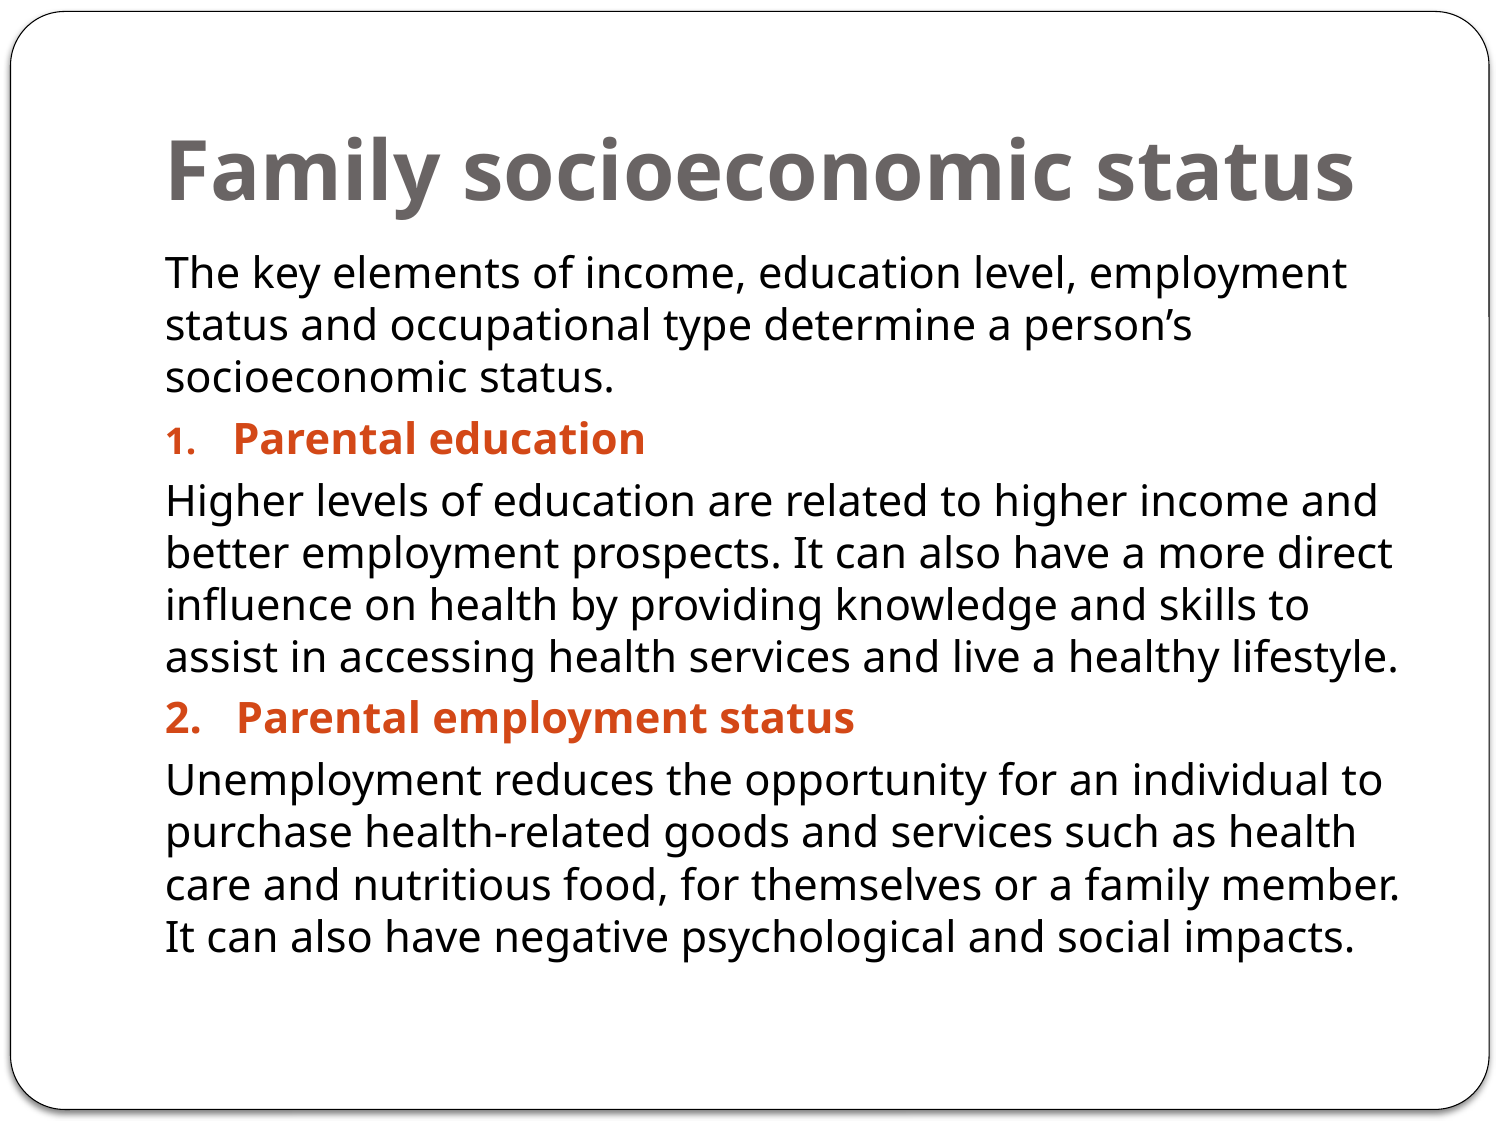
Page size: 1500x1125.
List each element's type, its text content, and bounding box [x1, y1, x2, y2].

title Family socioeconomic status [150, 45, 1425, 233]
list The key elements of income, education level, employment status and occupational type determine a person’s socioeconomic status. Parental education Higher levels of education are related to higher income and better employment prospects. It can also have a more direct influence on health by providing knowledge and skills to assist in accessing health services and live a healthy lifestyle. 2. Parental employment status Unemployment reduces the opportunity for an individual to purchase health-related goods and services such as health care and nutritious food, for themselves or a family member. It can also have negative psychological and social impacts. [150, 237, 1425, 1071]
